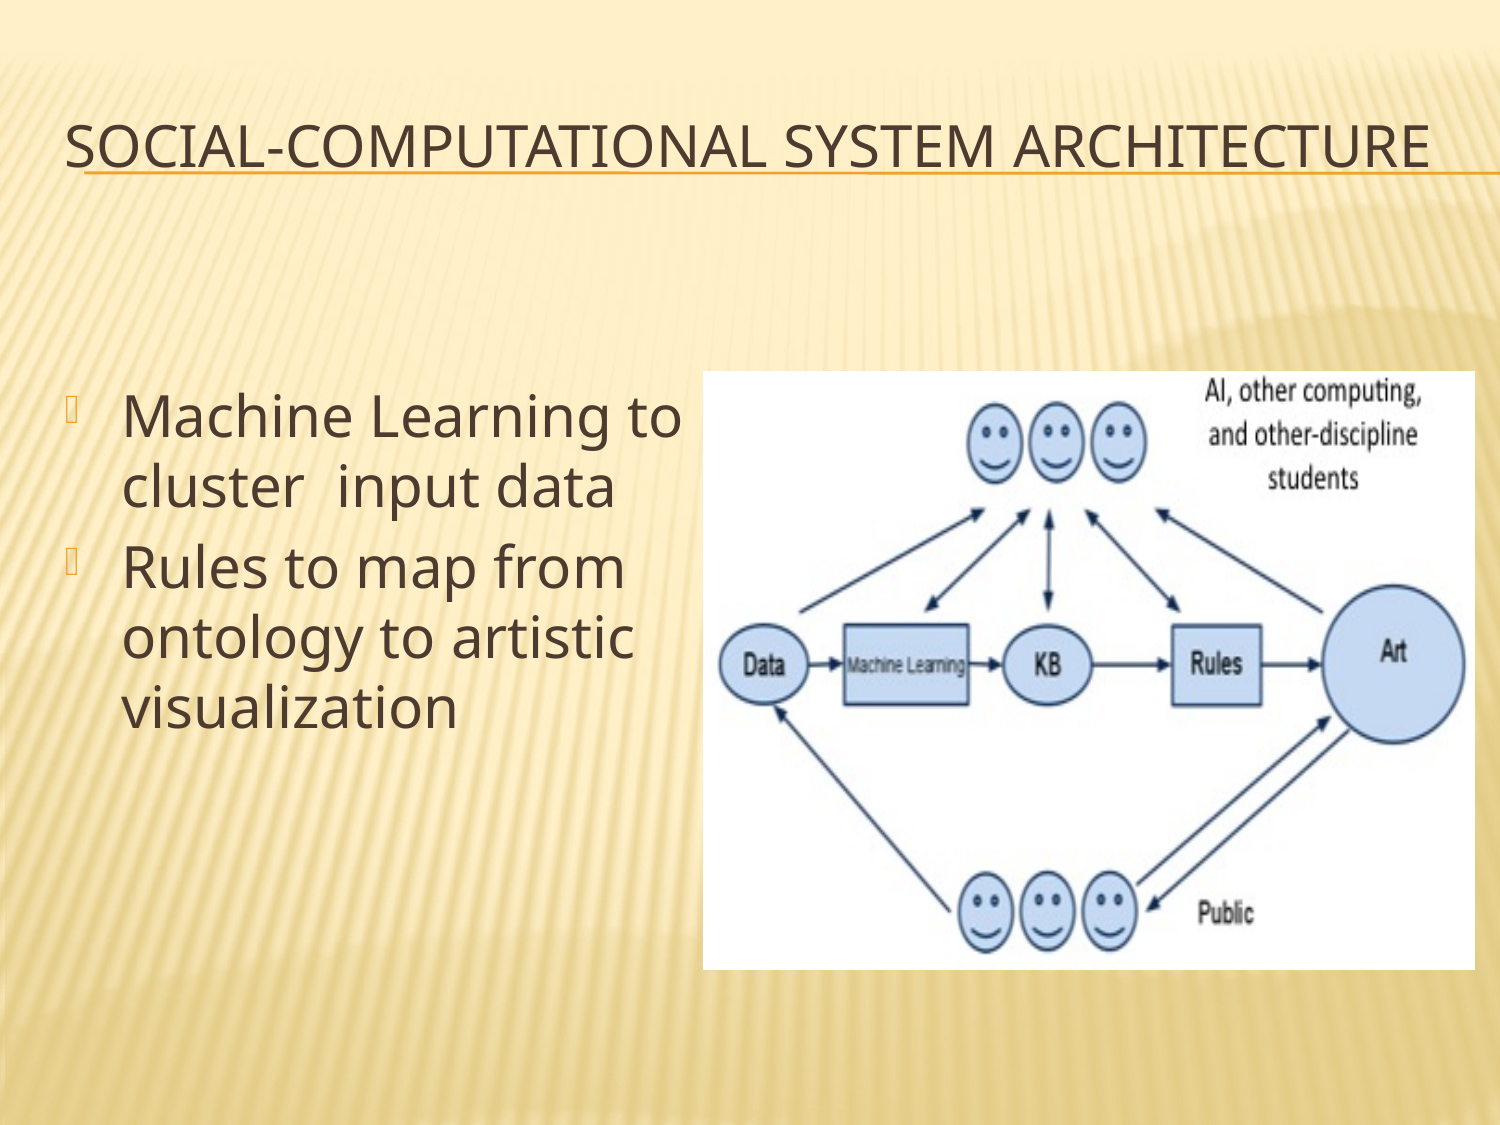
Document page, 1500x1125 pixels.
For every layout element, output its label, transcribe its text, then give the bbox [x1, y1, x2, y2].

picture [703, 370, 1476, 970]
title Social-computational System Architecture [50, 75, 1475, 213]
text_box Machine Learning to cluster input data Rules to map from ontology to artistic visualization [49, 371, 701, 748]
